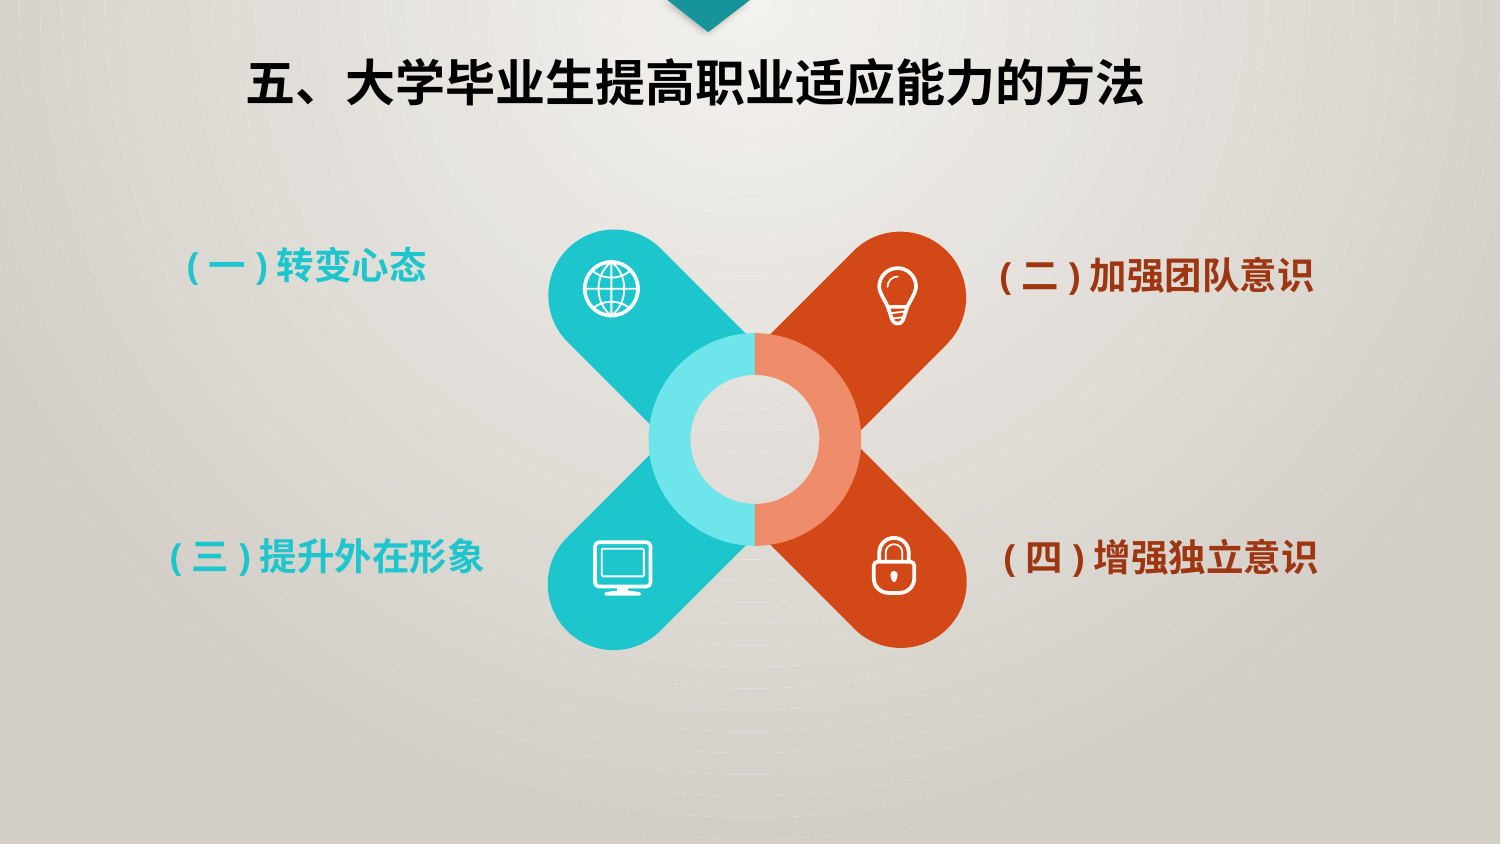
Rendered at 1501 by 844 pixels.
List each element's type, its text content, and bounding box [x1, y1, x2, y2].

text_box (四)增强独立意识 [988, 503, 1398, 587]
text_box [648, 443, 754, 546]
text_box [871, 535, 917, 595]
text_box [665, 0, 752, 34]
text_box [548, 229, 746, 424]
text_box [754, 443, 862, 546]
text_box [877, 266, 918, 326]
text_box [770, 448, 967, 648]
text_box 五、大学毕业生提高职业适应能力的方法 [230, 43, 1176, 119]
text_box (三)提升外在形象 [64, 503, 500, 586]
text_box [754, 333, 862, 443]
text_box (二)加强团队意识 [984, 222, 1424, 305]
text_box [547, 455, 746, 651]
text_box [770, 231, 967, 431]
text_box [593, 540, 653, 596]
text_box (一)转变心态 [109, 212, 504, 295]
text_box [648, 333, 754, 443]
text_box [582, 260, 640, 318]
